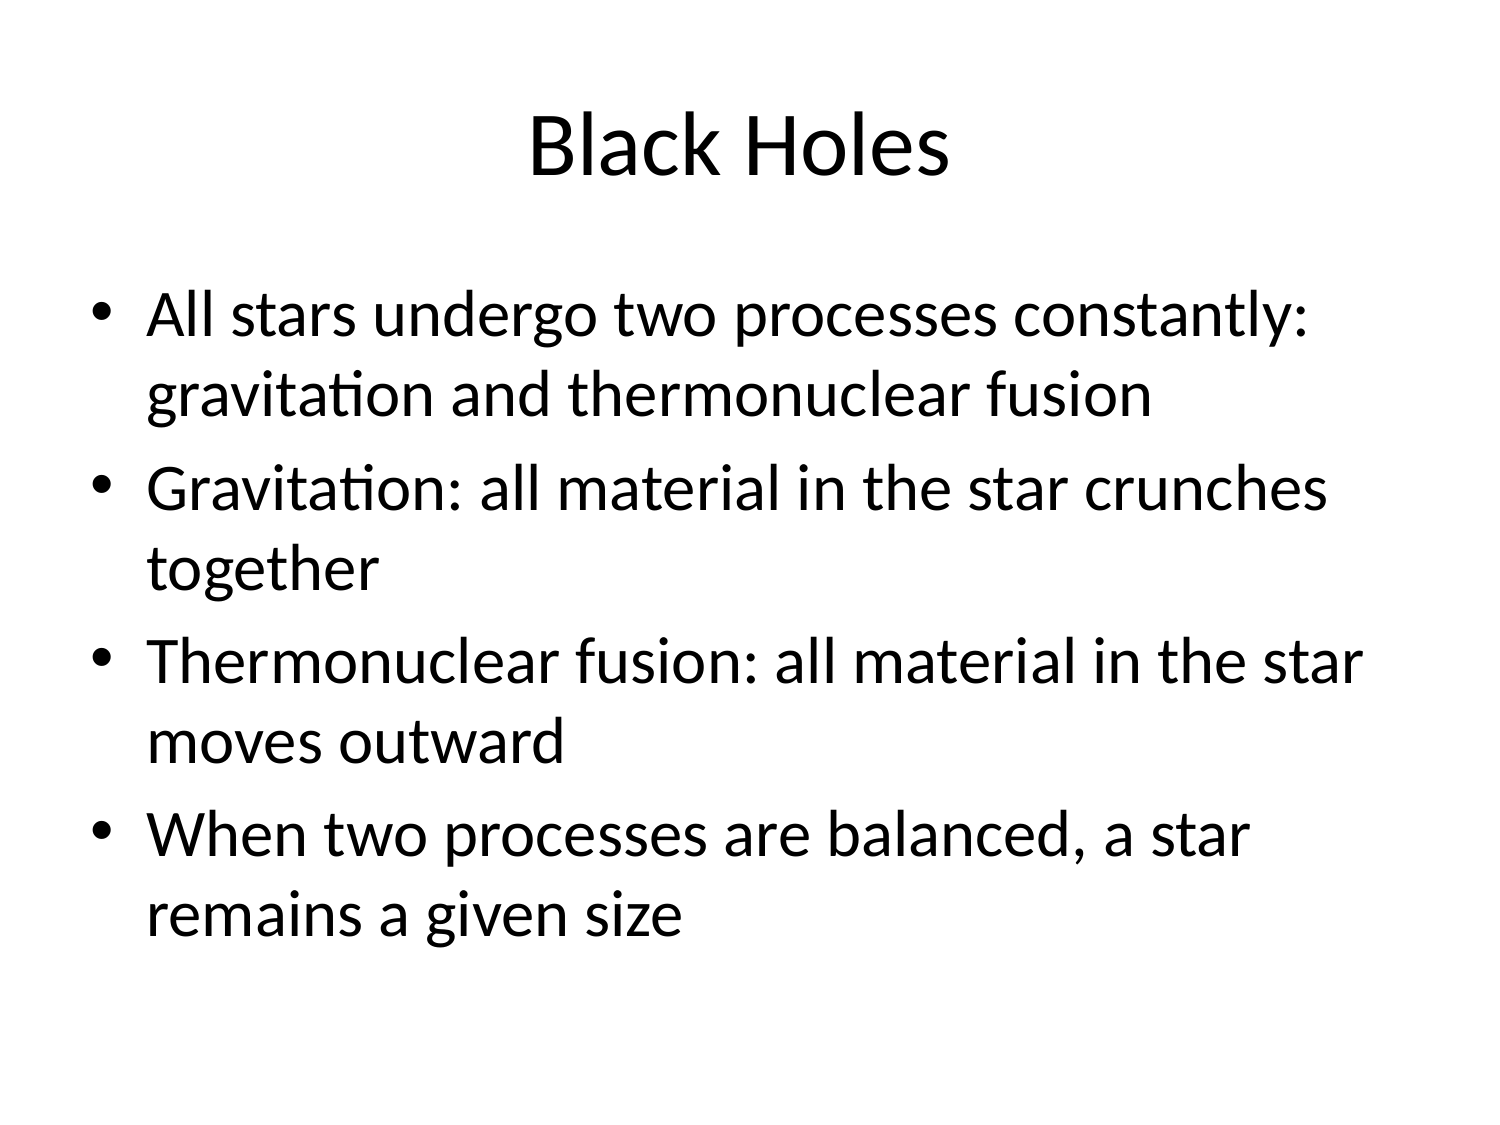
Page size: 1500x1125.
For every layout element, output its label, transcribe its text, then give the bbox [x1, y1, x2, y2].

title Black Holes [75, 45, 1425, 233]
list All stars undergo two processes constantly: gravitation and thermonuclear fusion Gravitation: all material in the star crunches together Thermonuclear fusion: all material in the star moves outward When two processes are balanced, a star remains a given size [75, 262, 1425, 1005]
